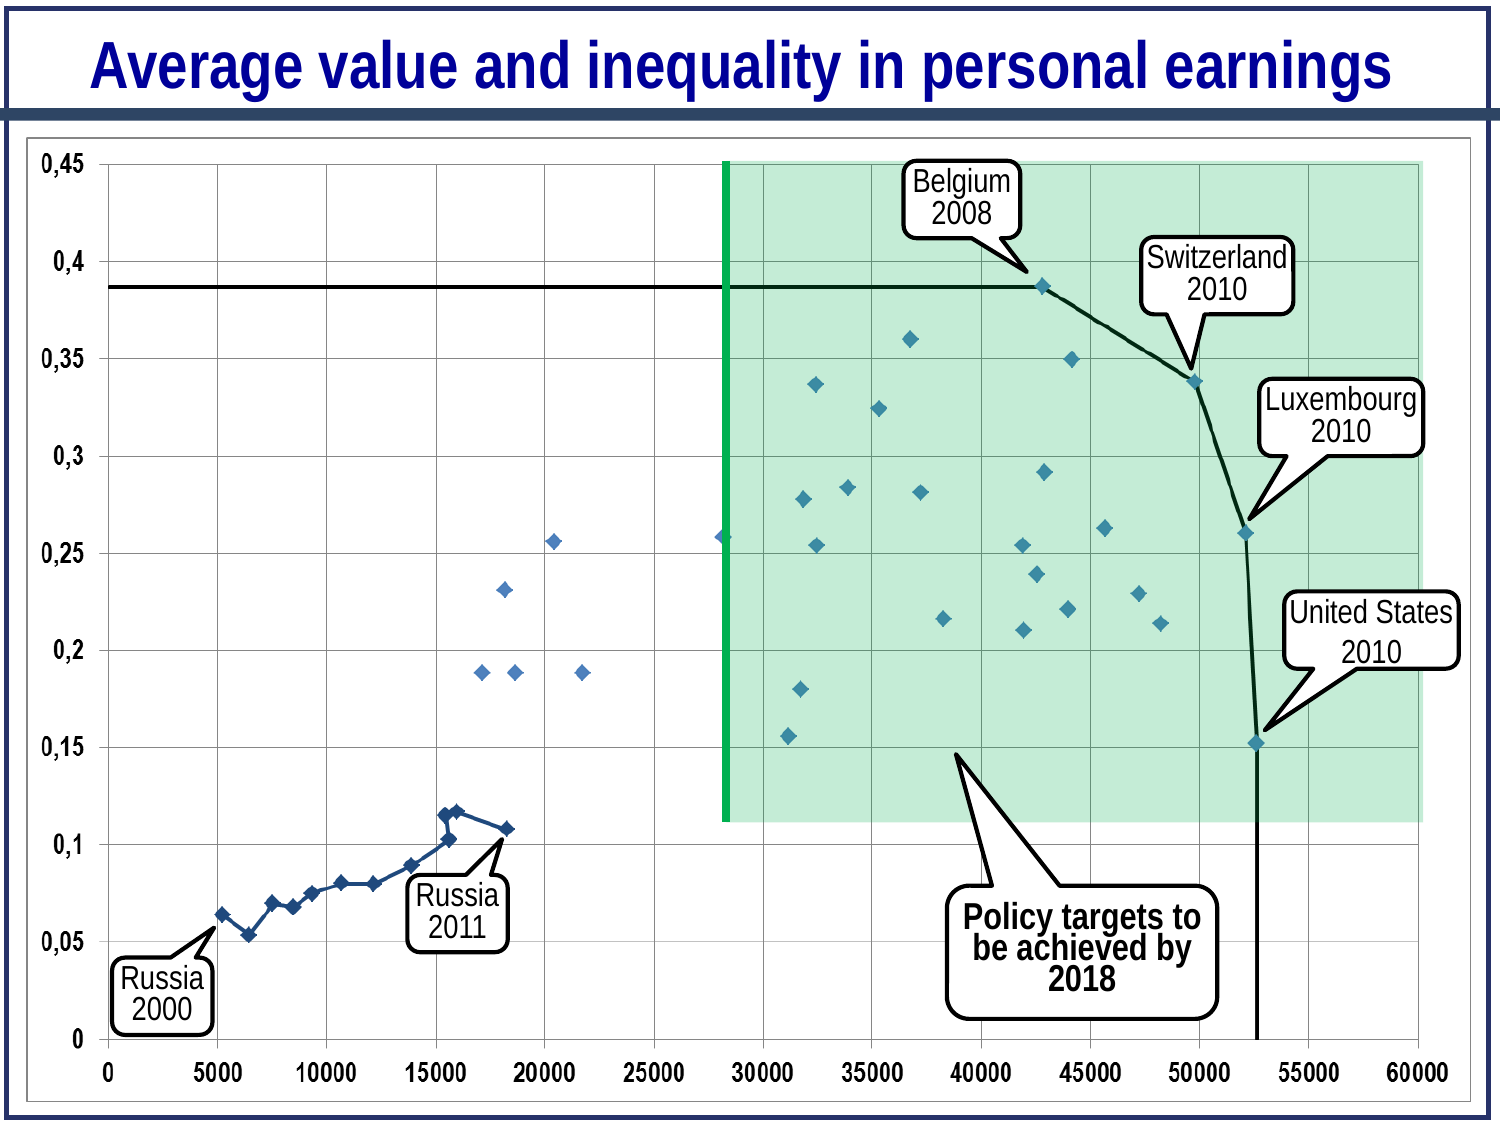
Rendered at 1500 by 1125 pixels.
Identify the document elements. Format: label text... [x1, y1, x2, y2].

text_box [6, 115, 1489, 1118]
picture [26, 136, 1471, 1102]
text_box [6, 8, 1489, 114]
title Average value and inequality in personal earnings [1489, 8, 1500, 114]
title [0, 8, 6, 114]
